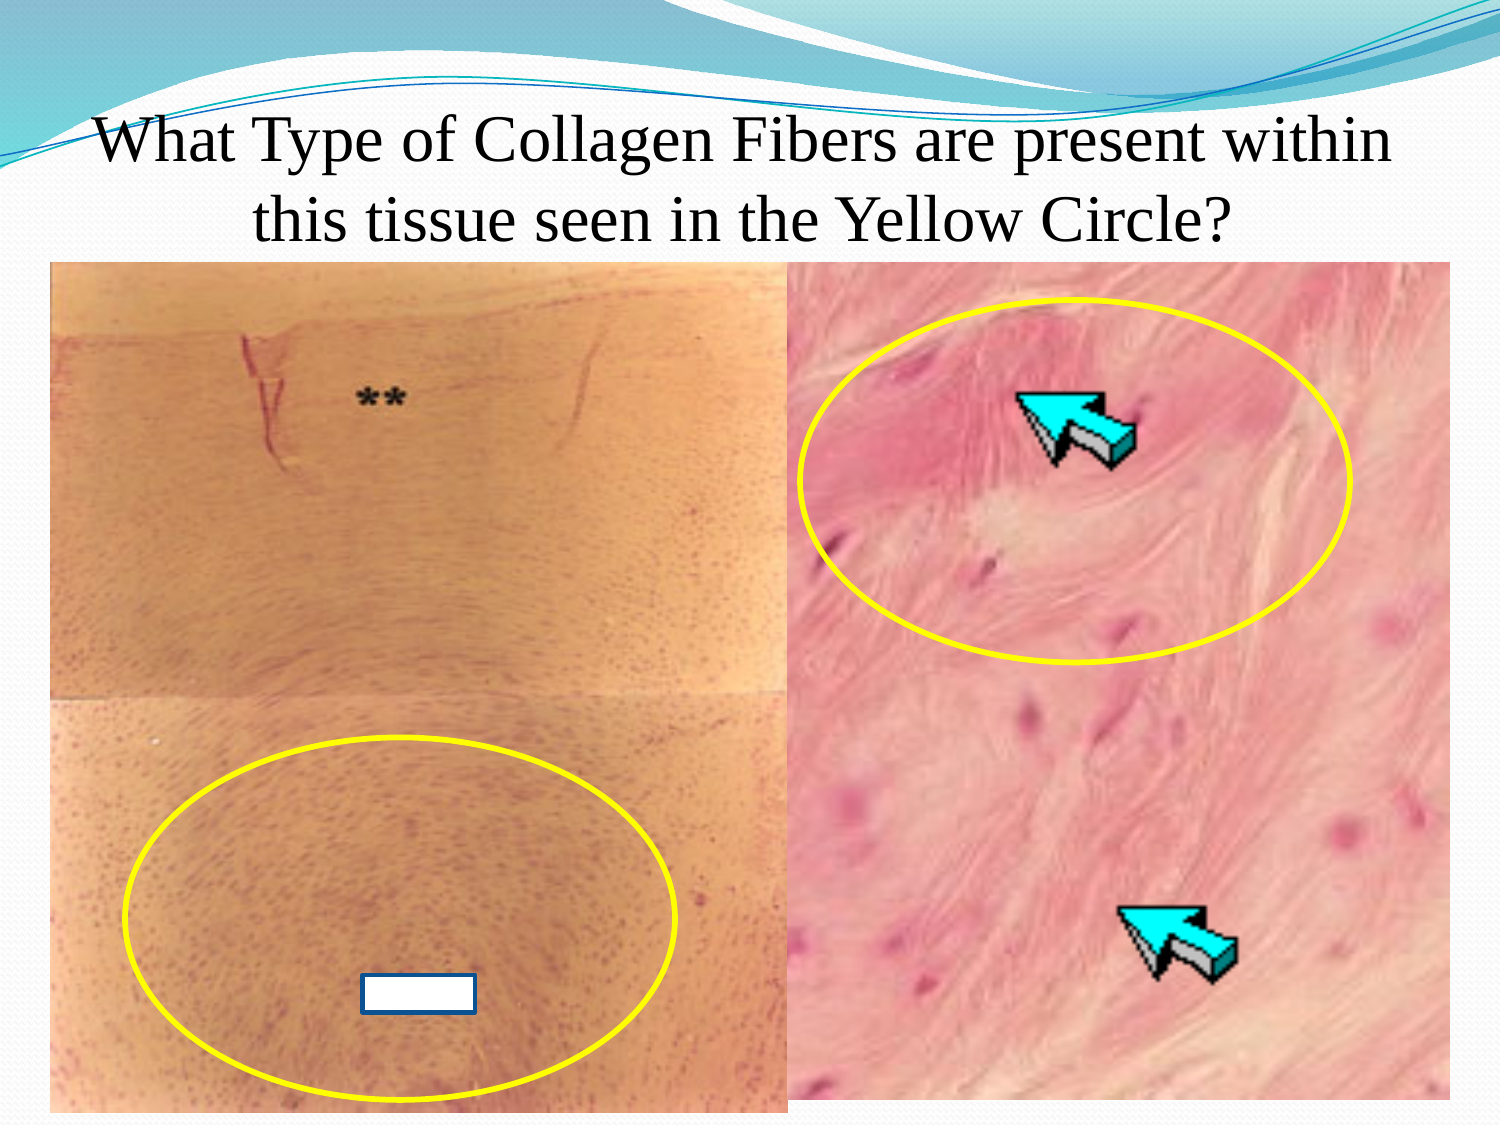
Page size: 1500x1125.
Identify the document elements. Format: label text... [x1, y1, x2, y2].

text_box What Type of Collagen Fibers are present within this tissue seen in the Yellow Circle? [74, 87, 1413, 261]
picture [49, 262, 1451, 1113]
